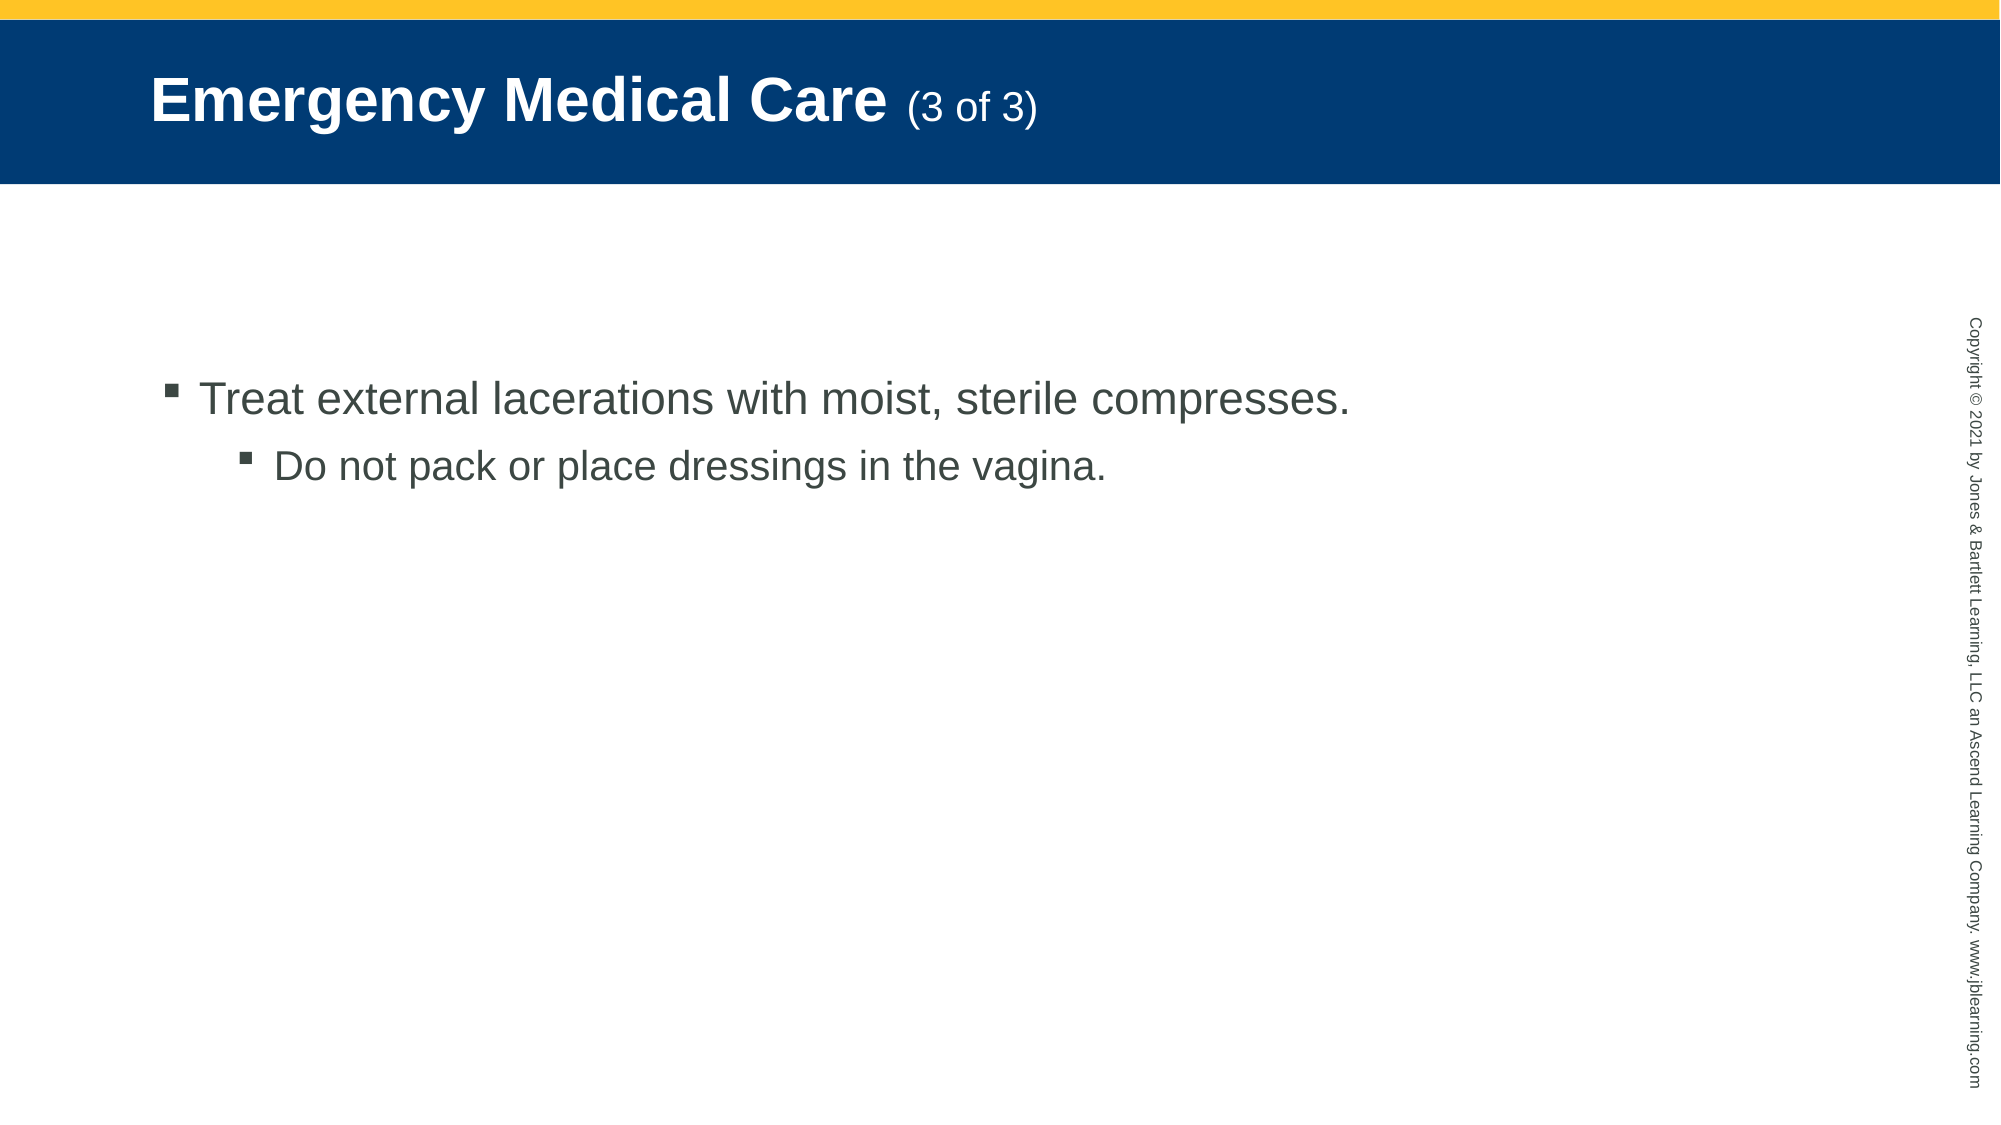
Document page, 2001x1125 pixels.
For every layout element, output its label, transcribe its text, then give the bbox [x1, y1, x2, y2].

list Treat external lacerations with moist, sterile compresses. Do not pack or place dressings in the vagina. [146, 361, 1859, 1016]
title Emergency Medical Care (3 of 3) [0, 19, 2000, 185]
